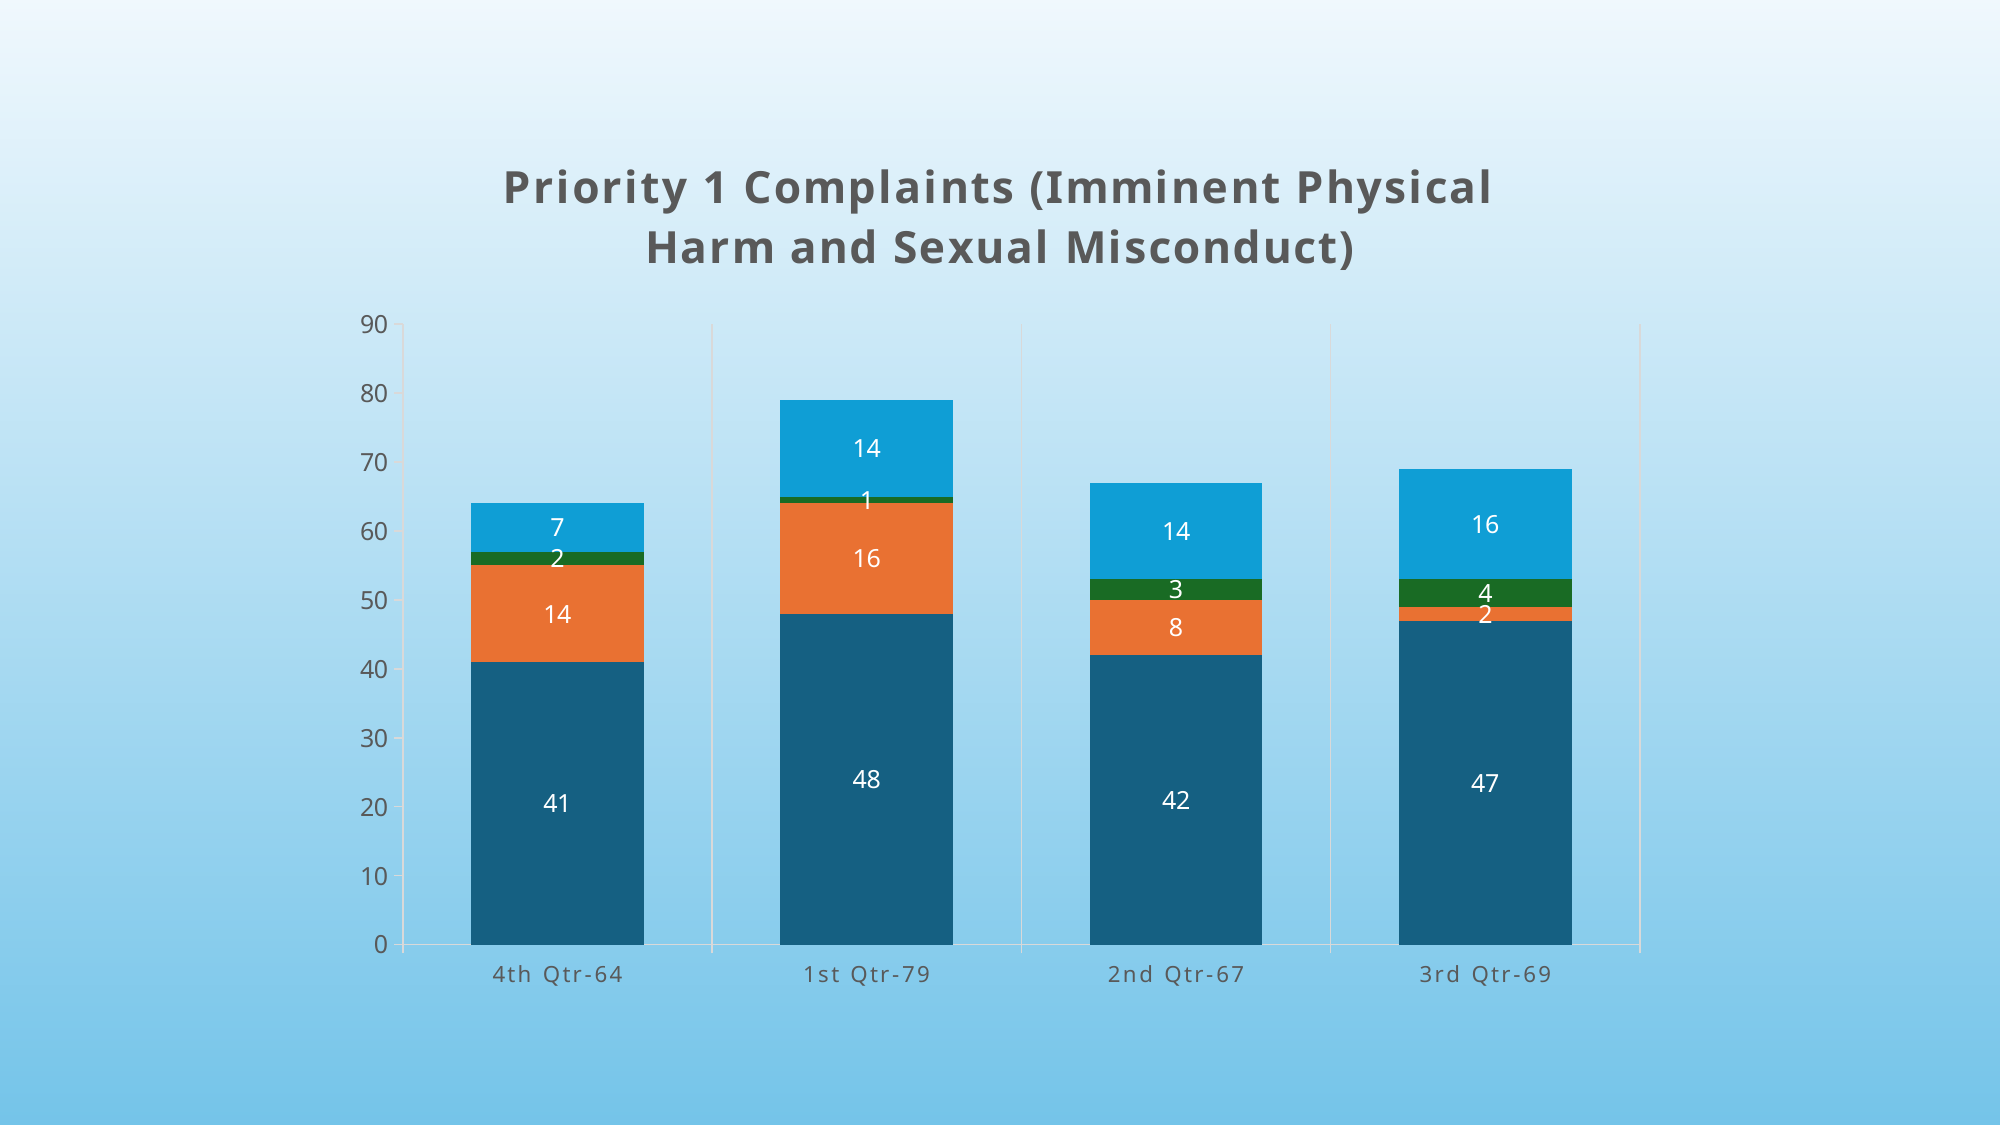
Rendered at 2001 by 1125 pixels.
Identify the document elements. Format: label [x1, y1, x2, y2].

chart [332, 117, 1668, 1008]
